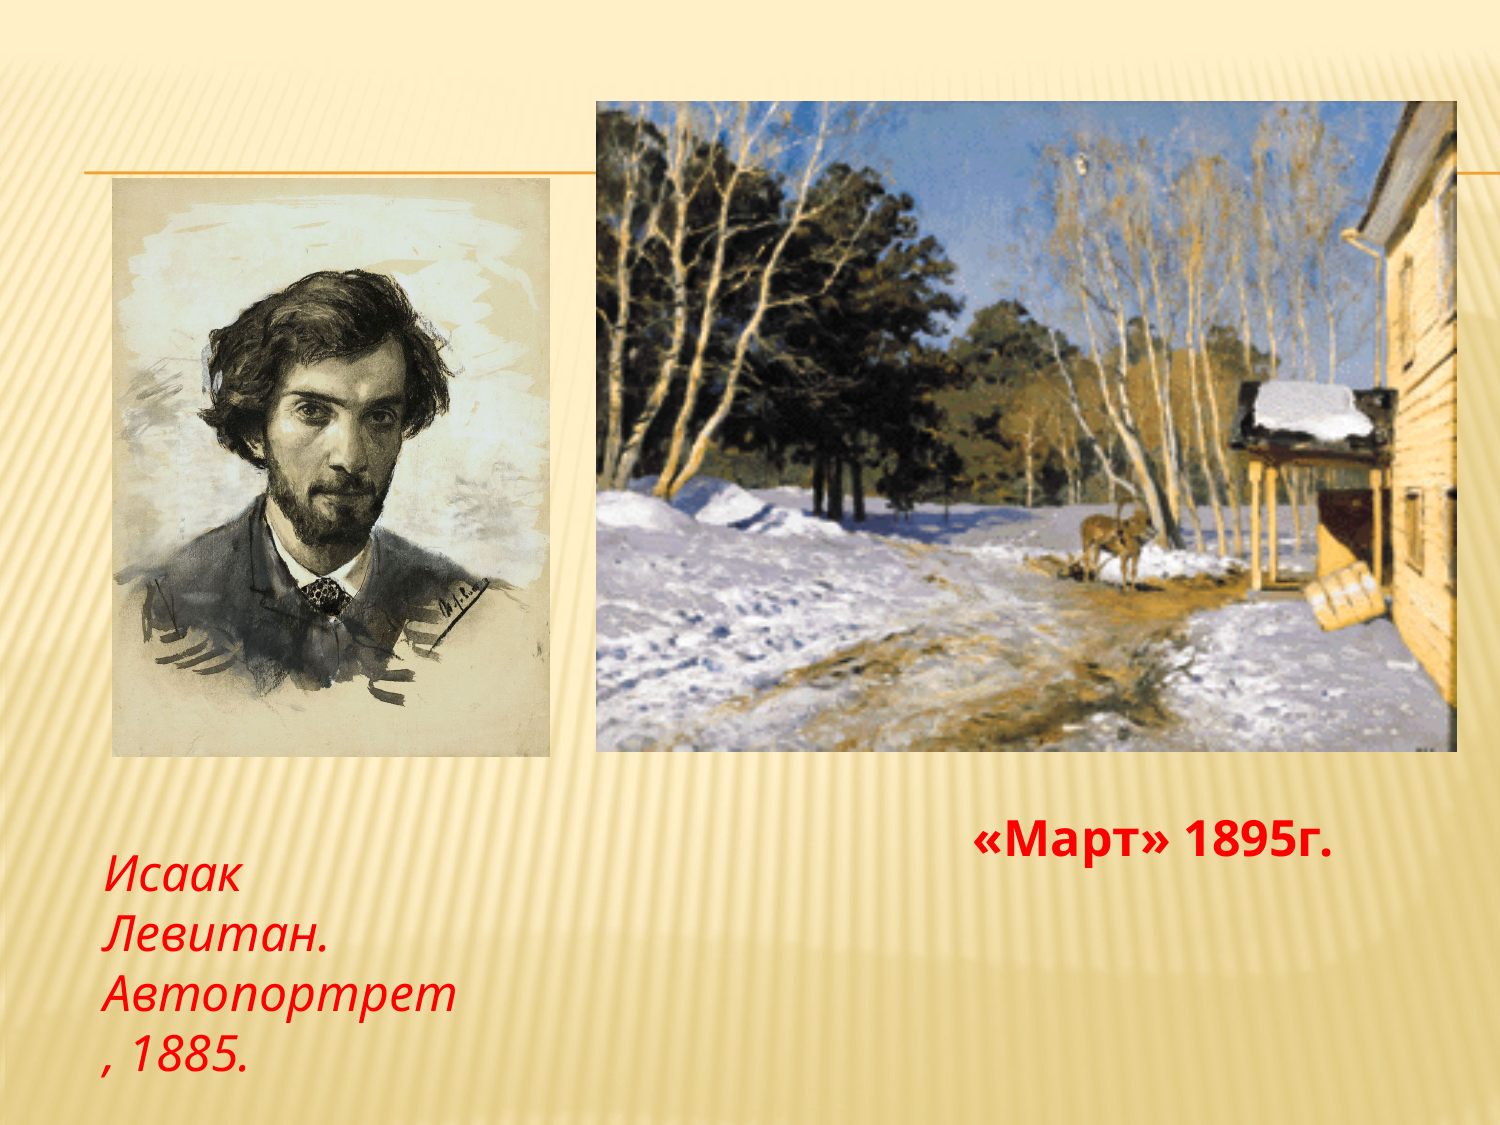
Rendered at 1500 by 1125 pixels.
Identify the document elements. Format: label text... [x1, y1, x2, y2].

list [596, 101, 1457, 752]
text_box «Март» 1895г. [958, 798, 1349, 874]
text_box Исаак Левитан. Автопортрет, 1885. [88, 834, 479, 1089]
picture [111, 177, 550, 757]
